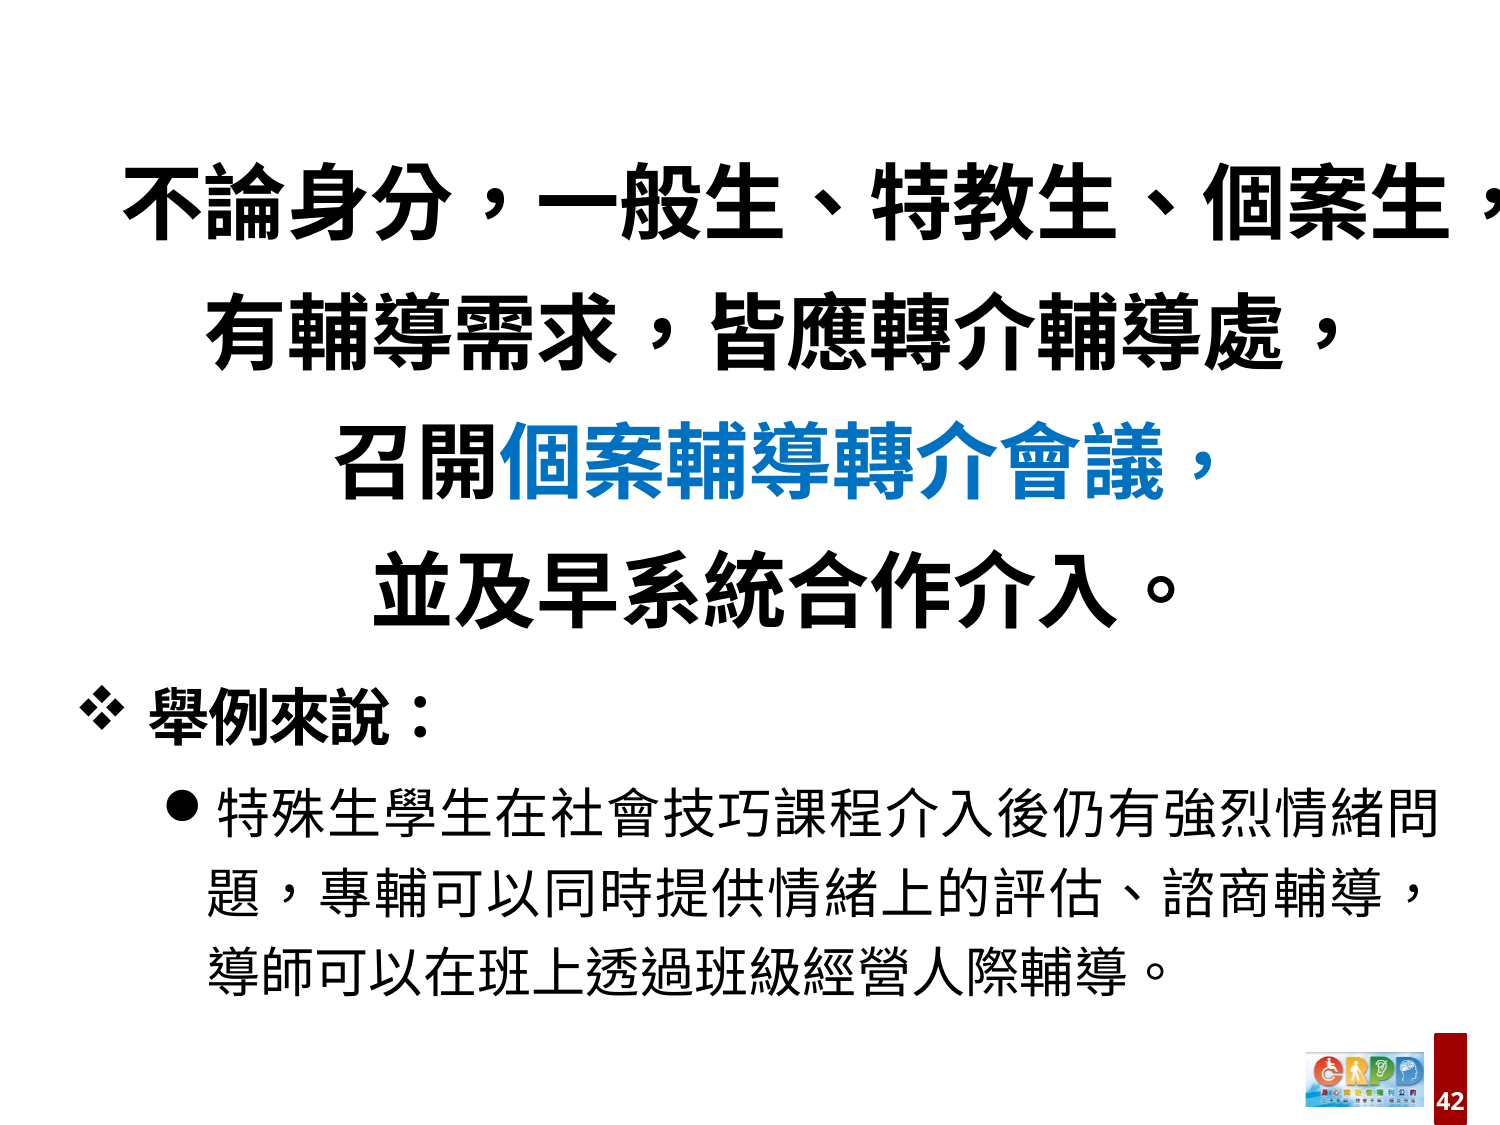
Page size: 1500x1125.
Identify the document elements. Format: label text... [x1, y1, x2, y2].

picture [1305, 1052, 1424, 1107]
text_box 不論身分，一般生、特教生、個案生， 有輔導需求，皆應轉介輔導處， 召開個案輔導轉介會議， 並及早系統合作介入。 [88, 132, 1485, 627]
text_box 舉例來說： 特殊生學生在社會技巧課程介入後仍有強烈情緒問題，專輔可以同時提供情緒上的評估、諮商輔導，導師可以在班上透過班級經營人際輔導。 [57, 656, 1457, 1017]
slide_number 42 [1416, 1076, 1485, 1125]
